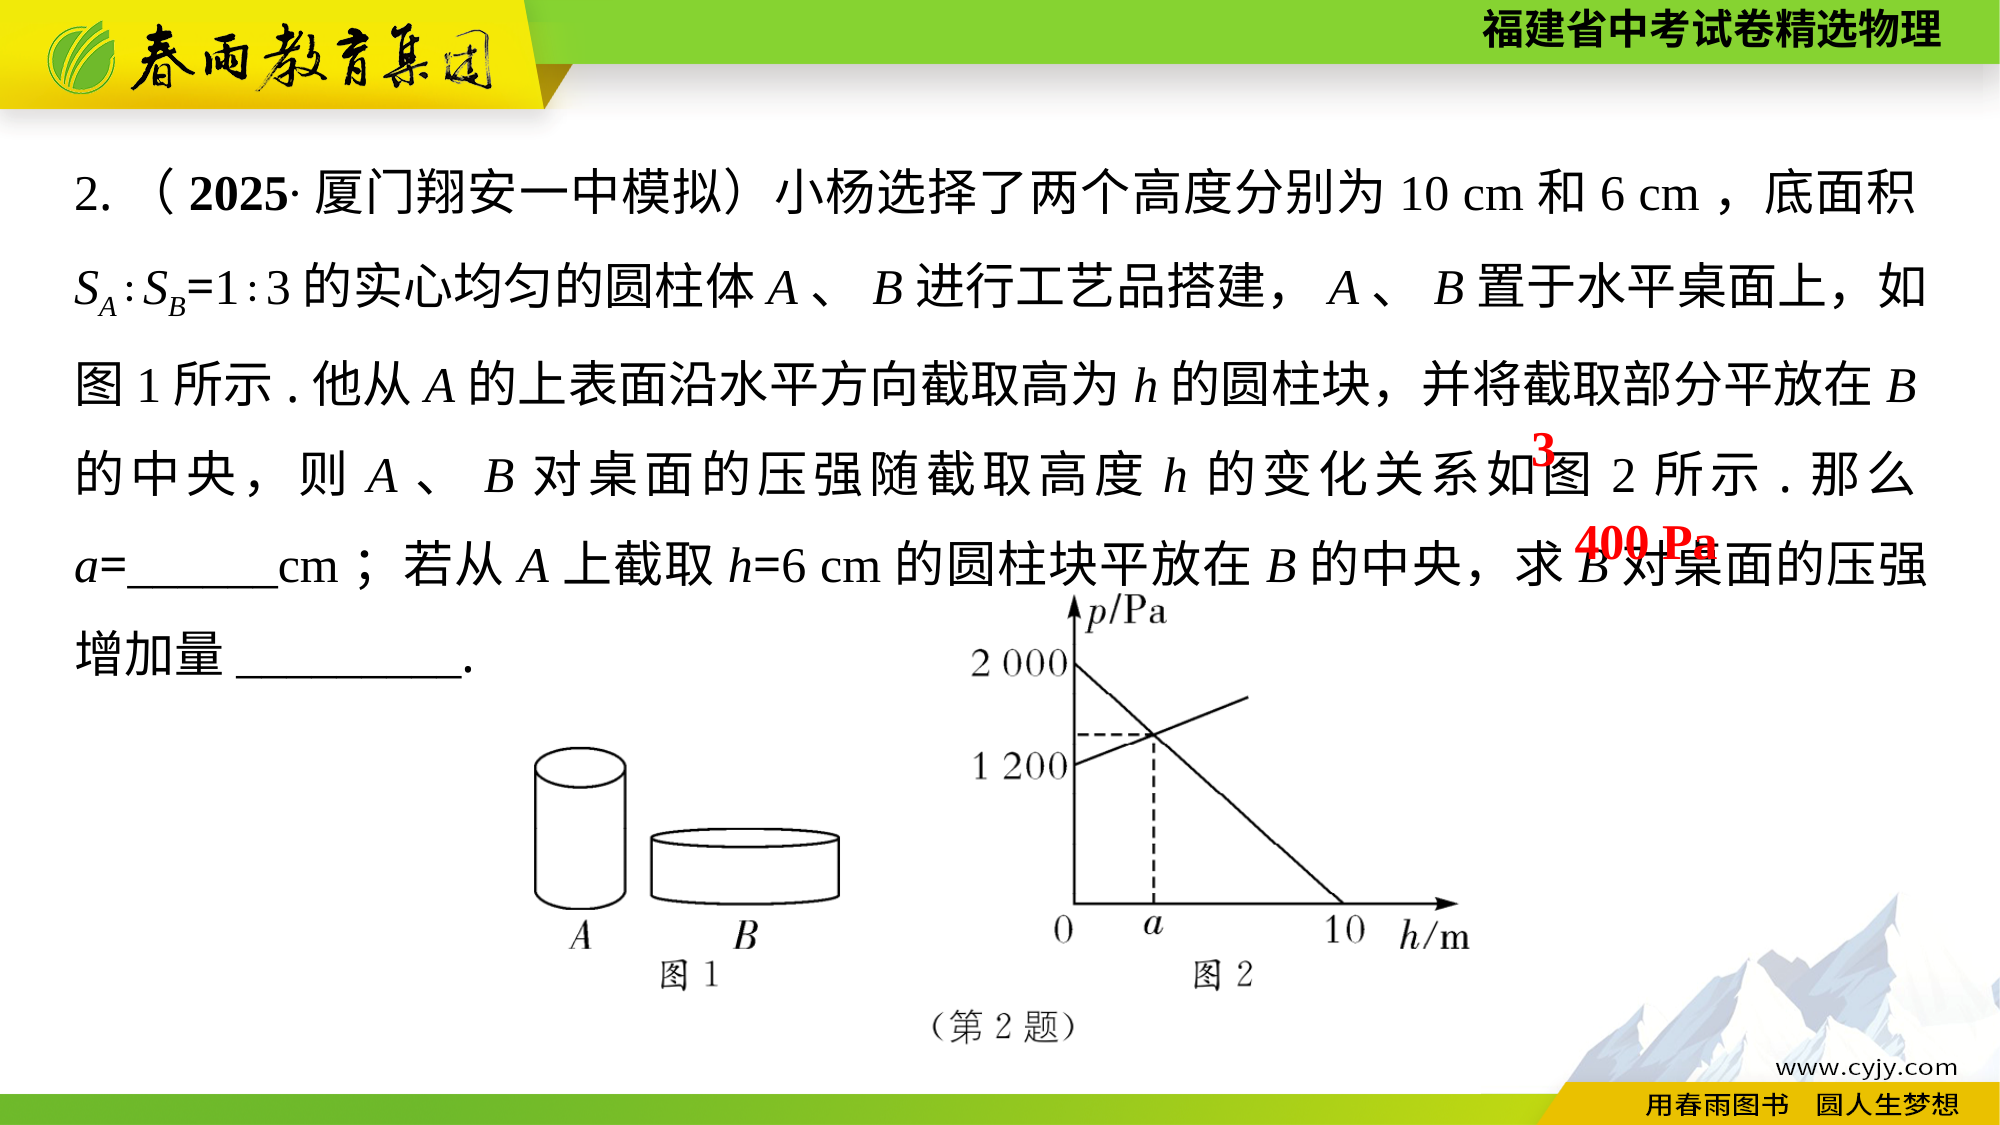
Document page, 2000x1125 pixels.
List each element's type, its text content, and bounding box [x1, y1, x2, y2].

text_box 400 Pa [1559, 501, 1733, 577]
picture [0, 0, 2000, 1125]
list 2.（2025∙厦门翔安一中模拟）小杨选择了两个高度分别为10 cm和6 cm，底面积SA∶SB=1∶3的实心均匀的圆柱体A、B进行工艺品搭建，A、B置于水平桌面上，如图1所示.他从A的上表面沿水平方向截取高为h的圆柱块，并将截取部分平放在B的中央，则A、B对桌面的压强随截取高度h的变化关系如图2所示.那么a=______cm；若从A上截取h=6 cm的圆柱块平放在B的中央，求B对桌面的压强增加量_________.（g取10N/kg） [59, 122, 1944, 683]
text_box 3 [1454, 408, 1633, 484]
